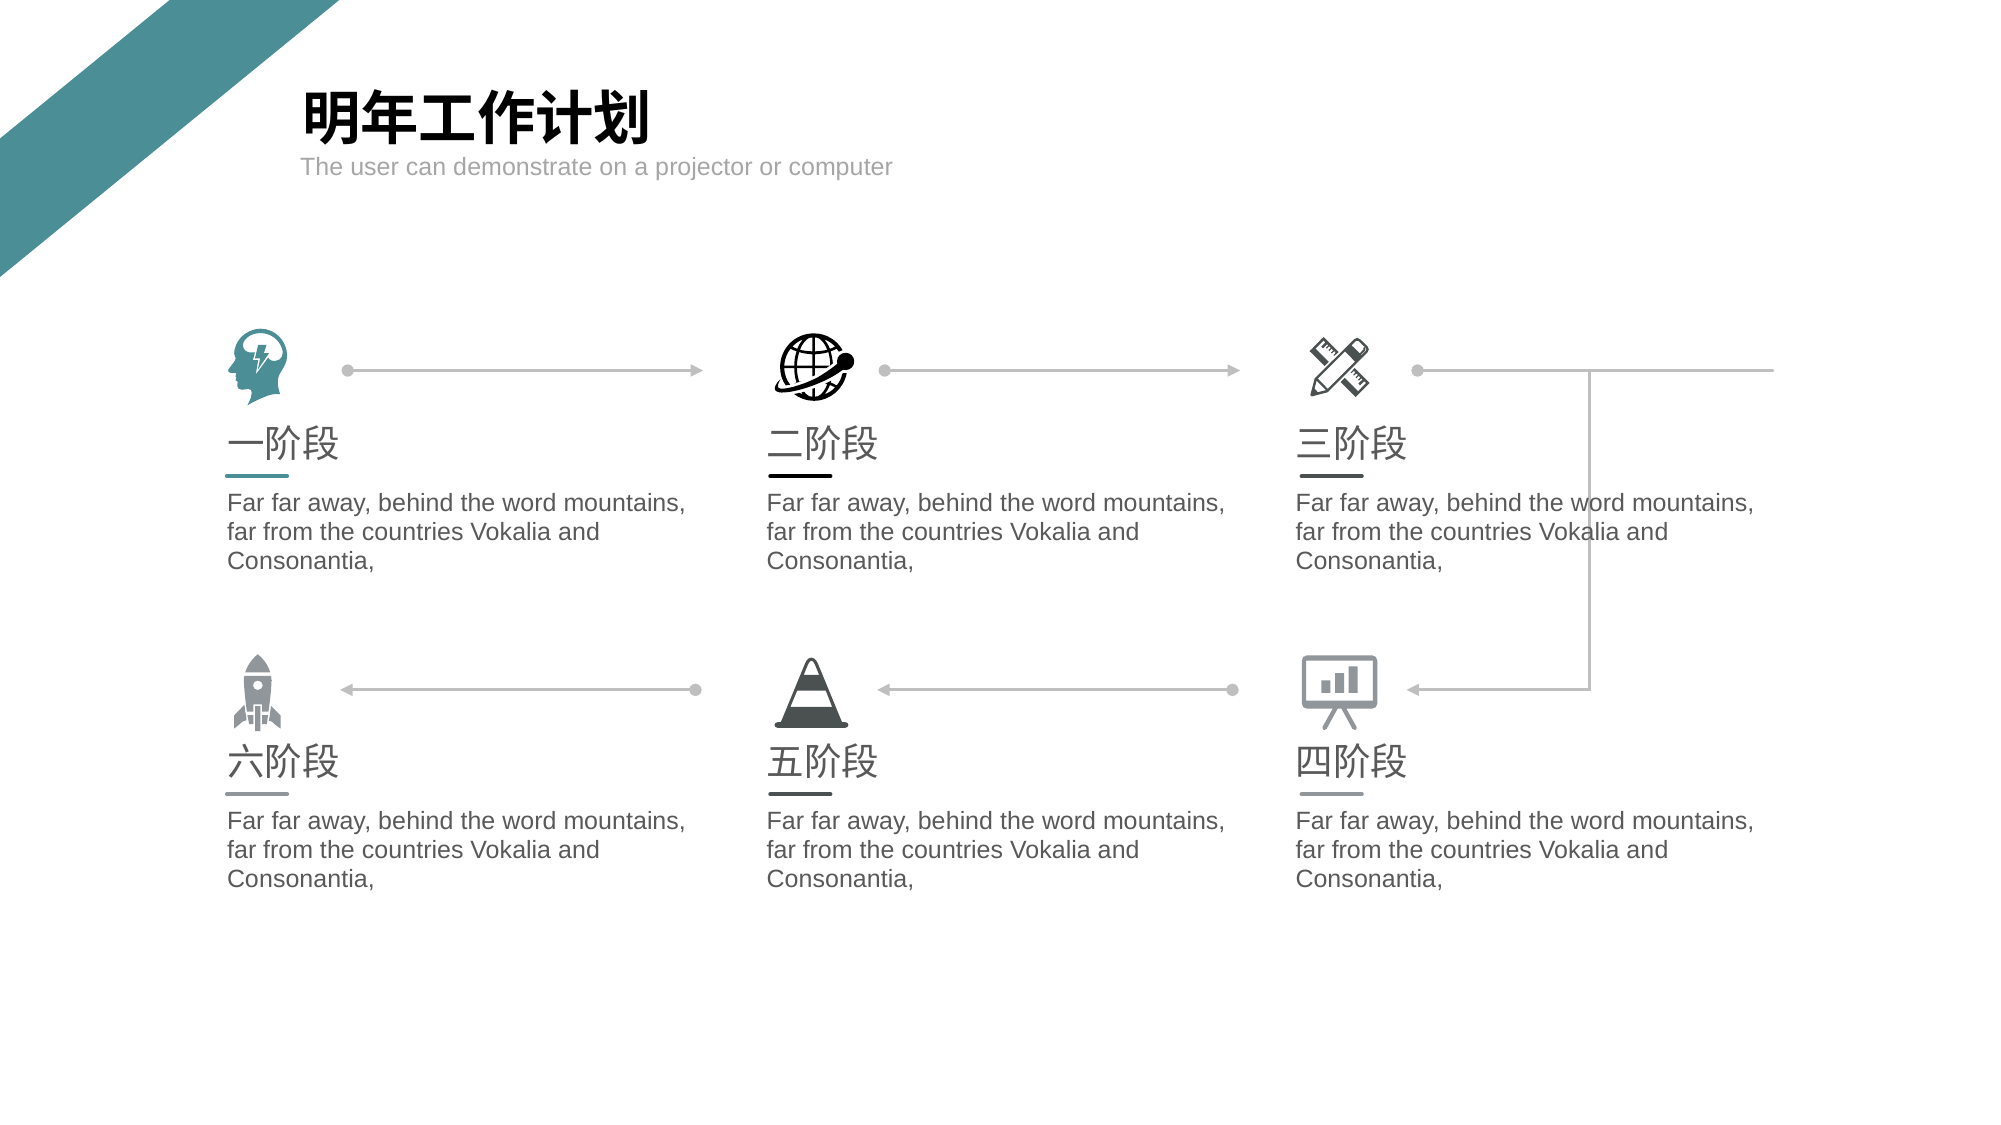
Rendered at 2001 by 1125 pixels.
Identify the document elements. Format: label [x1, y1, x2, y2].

text_box [226, 420, 695, 576]
text_box [227, 328, 1773, 795]
text_box [766, 420, 1234, 576]
text_box [226, 738, 695, 894]
text_box [285, 73, 1116, 189]
text_box [766, 738, 1234, 894]
text_box [1295, 420, 1763, 576]
text_box [1295, 738, 1763, 894]
